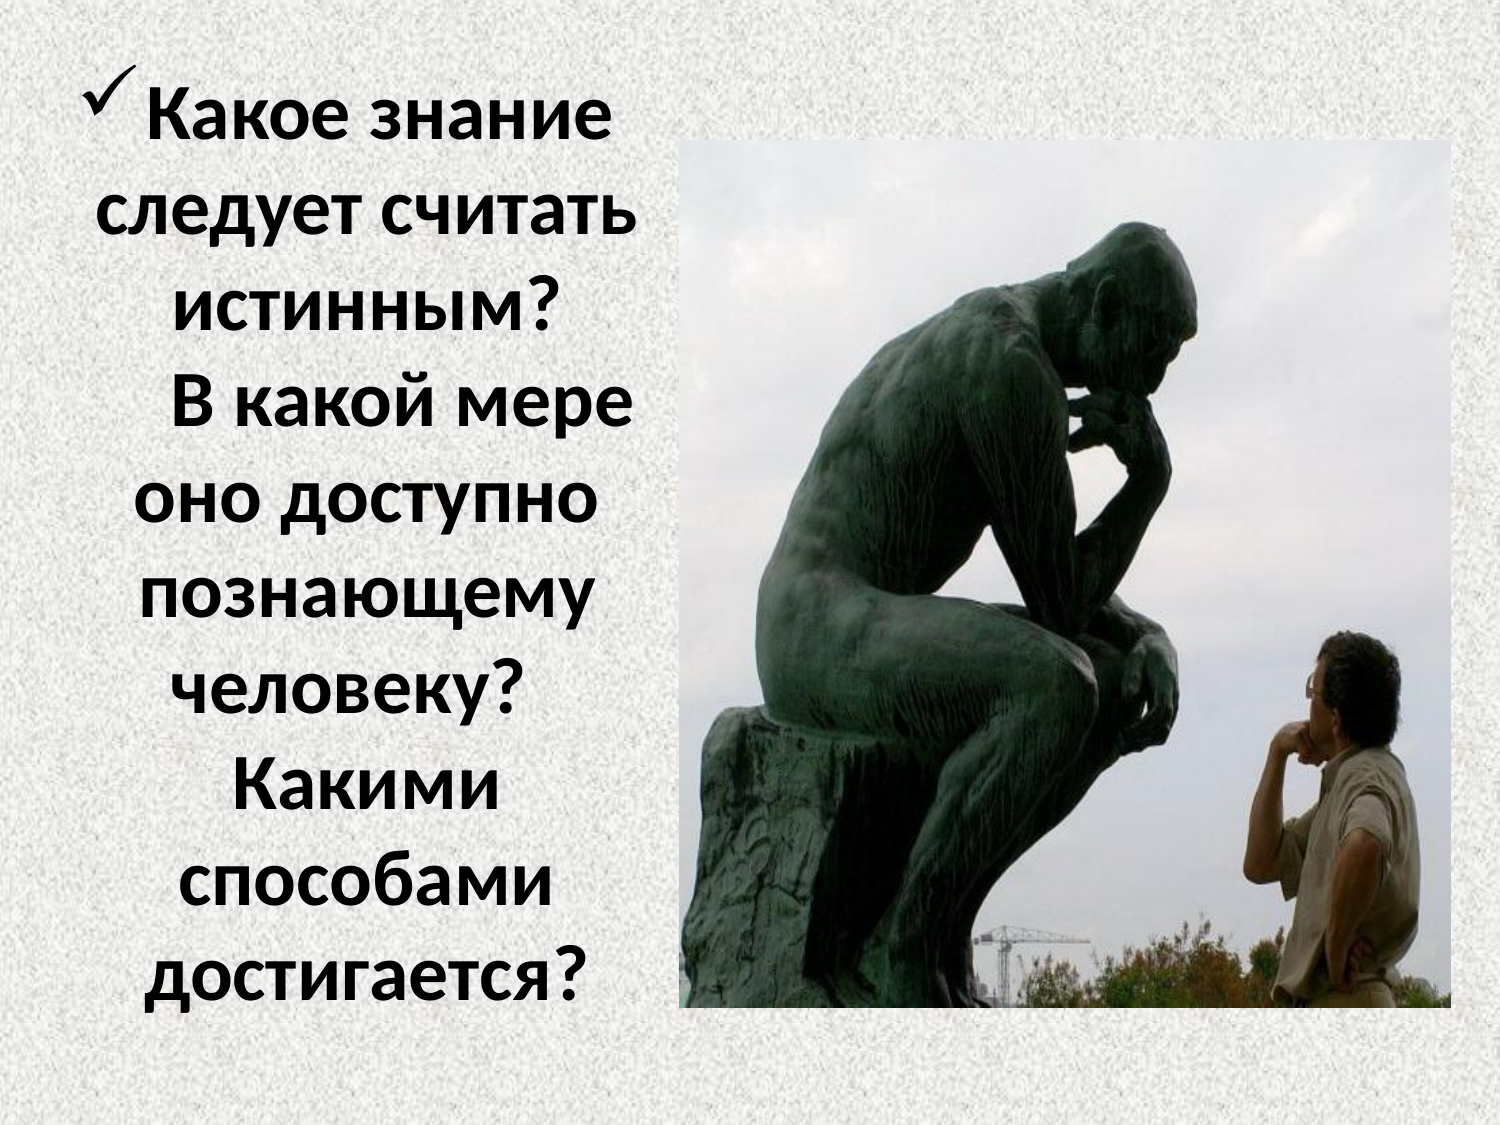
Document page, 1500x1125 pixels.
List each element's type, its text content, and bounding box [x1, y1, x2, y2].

title Какое знание следует считать истинным? В какой мере оно доступно познающему человеку? Какими способами достигается? [35, 45, 668, 1032]
picture [0, 0, 1500, 1125]
